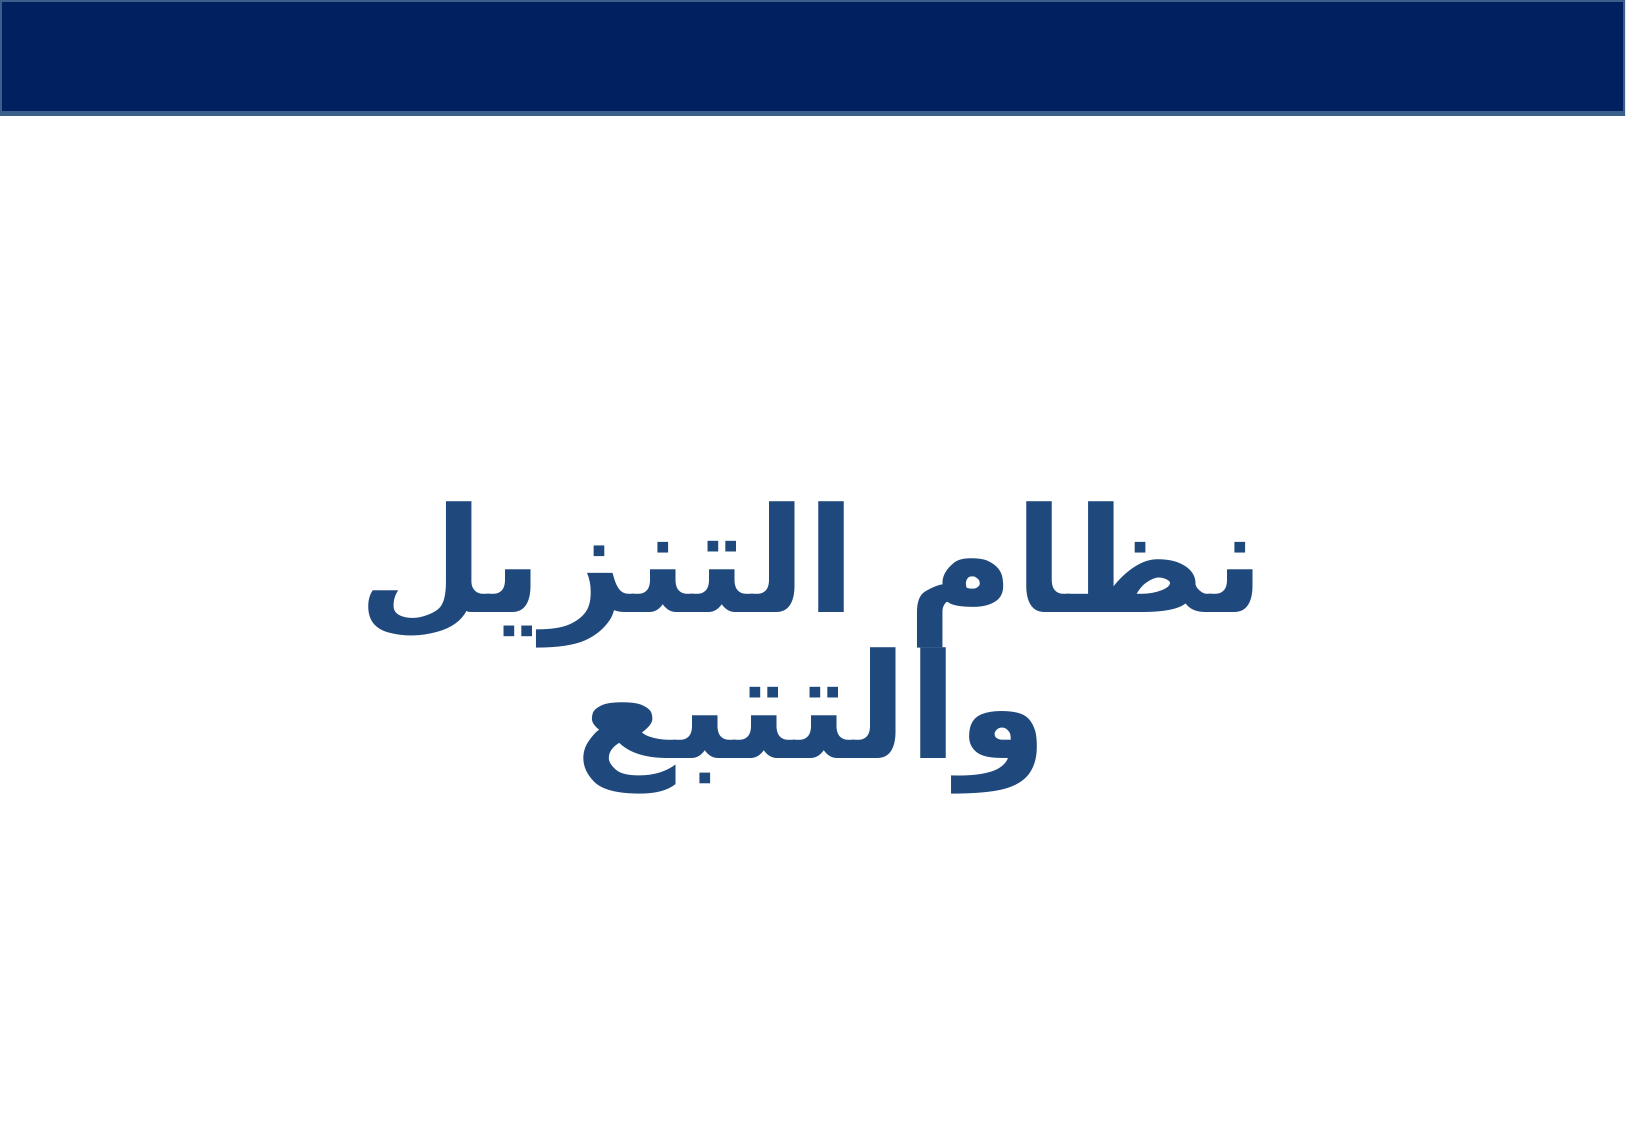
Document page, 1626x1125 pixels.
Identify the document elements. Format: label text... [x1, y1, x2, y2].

text_box نظام التنزيل والتتبع [81, 487, 1544, 796]
